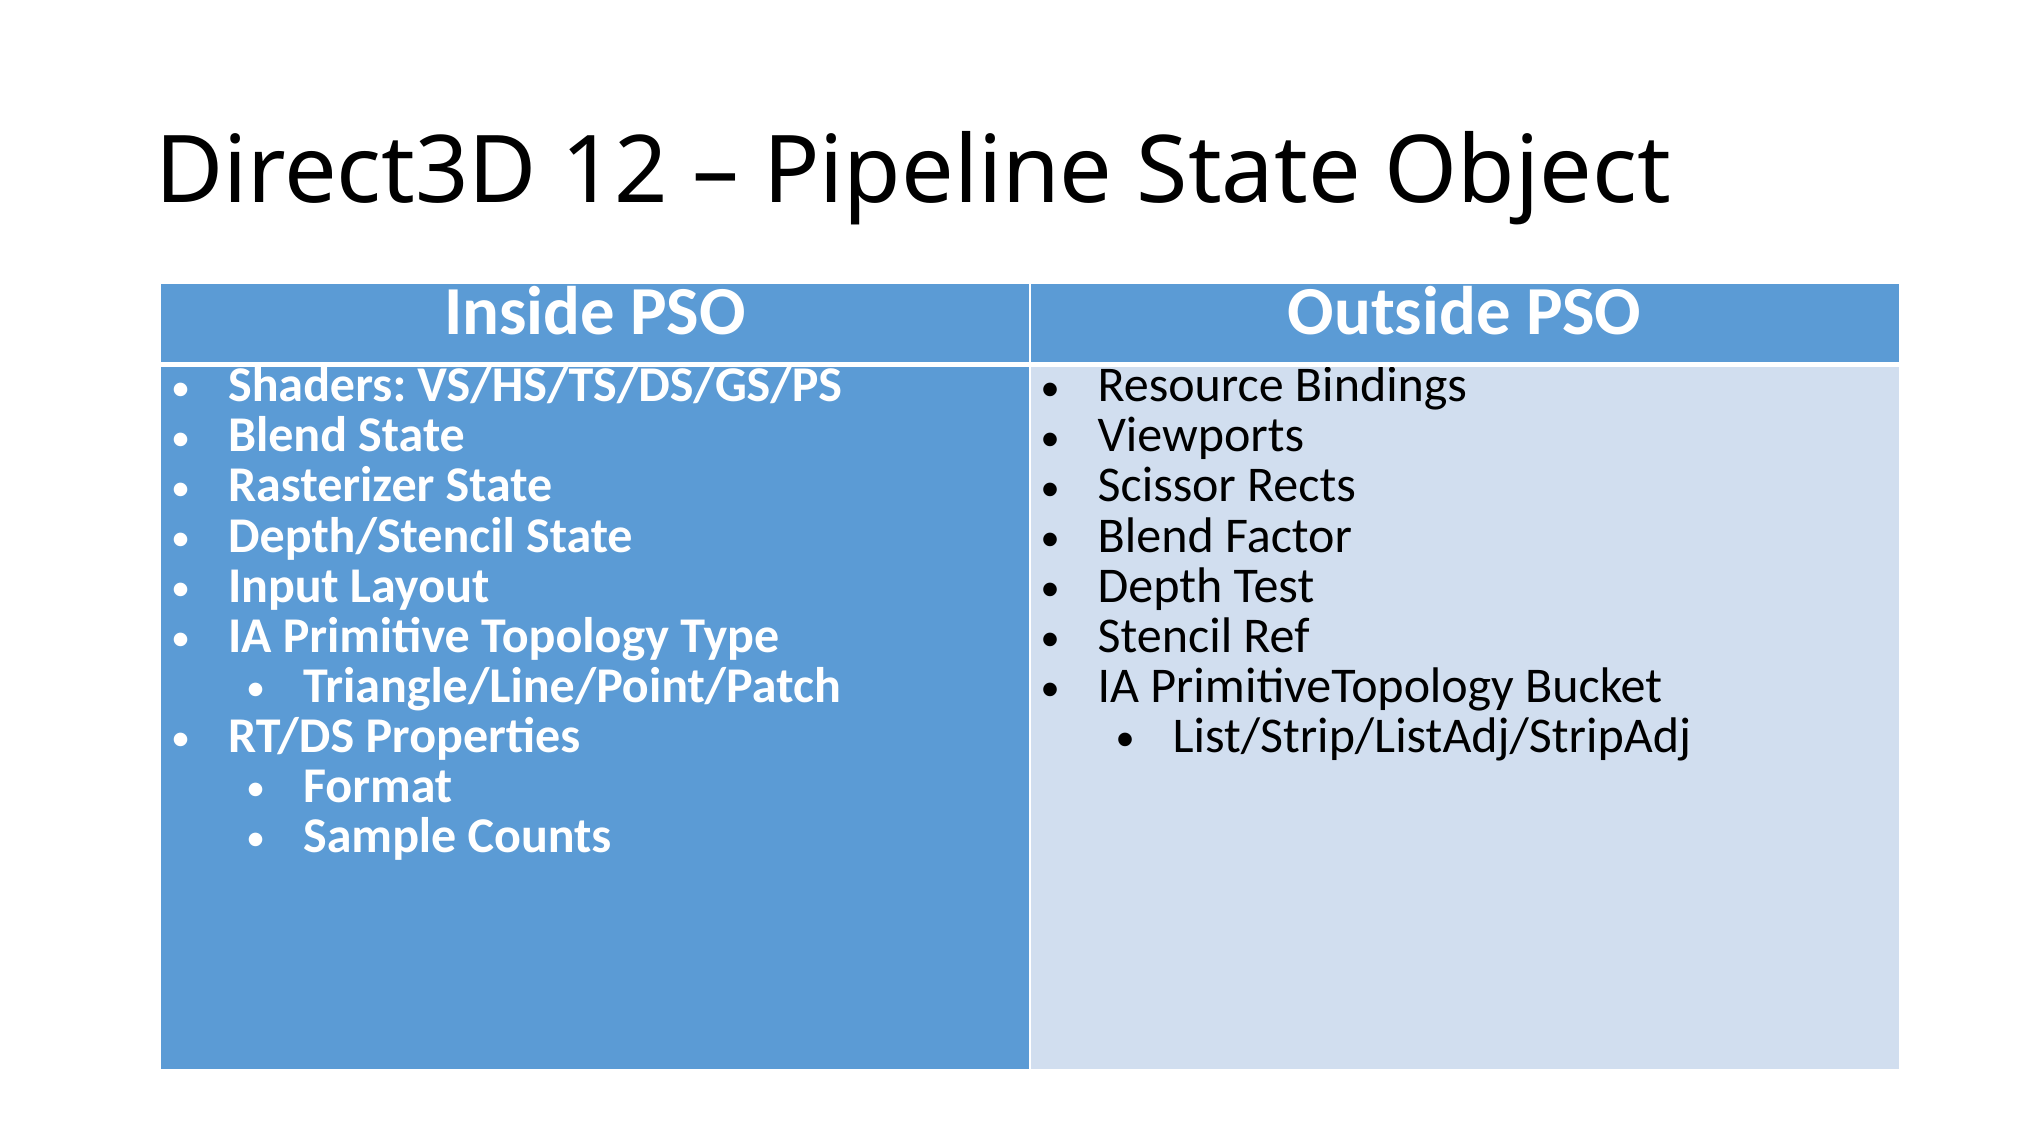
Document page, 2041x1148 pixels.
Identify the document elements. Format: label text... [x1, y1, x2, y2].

table_header Outside PSO [1031, 284, 1899, 362]
title Direct3D 12 – Pipeline State Object [140, 61, 1900, 283]
table_header Inside PSO [161, 284, 1029, 362]
table_cell Shaders: VS/HS/TS/DS/GS/PS Blend State Rasterizer State Depth/Stencil State Input Layout IA Primitive Topology Type Triangle/Line/Point/Patch RT/DS Properties Format Sample Counts [161, 367, 1029, 1069]
table_cell Resource Bindings Viewports Scissor Rects Blend Factor Depth Test Stencil Ref IA PrimitiveTopology Bucket List/Strip/ListAdj/StripAdj [1031, 367, 1899, 1069]
